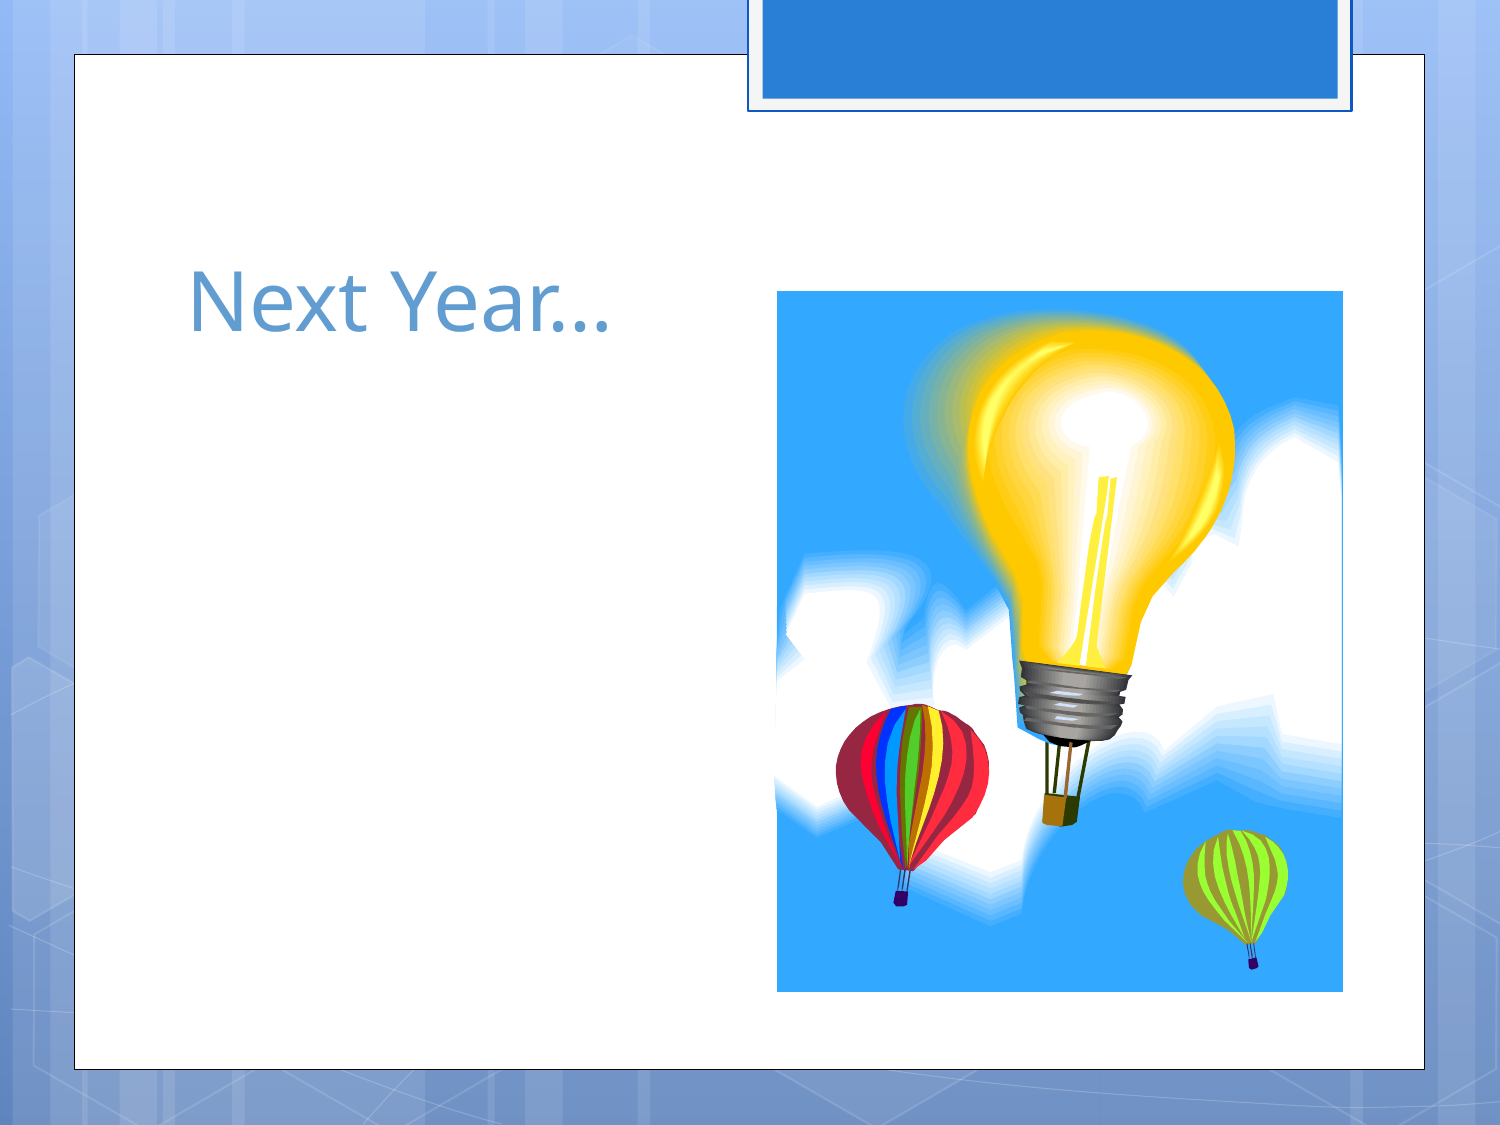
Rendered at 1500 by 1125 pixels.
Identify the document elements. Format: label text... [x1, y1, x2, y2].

title Next Year… [171, 168, 1324, 357]
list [773, 290, 1344, 992]
